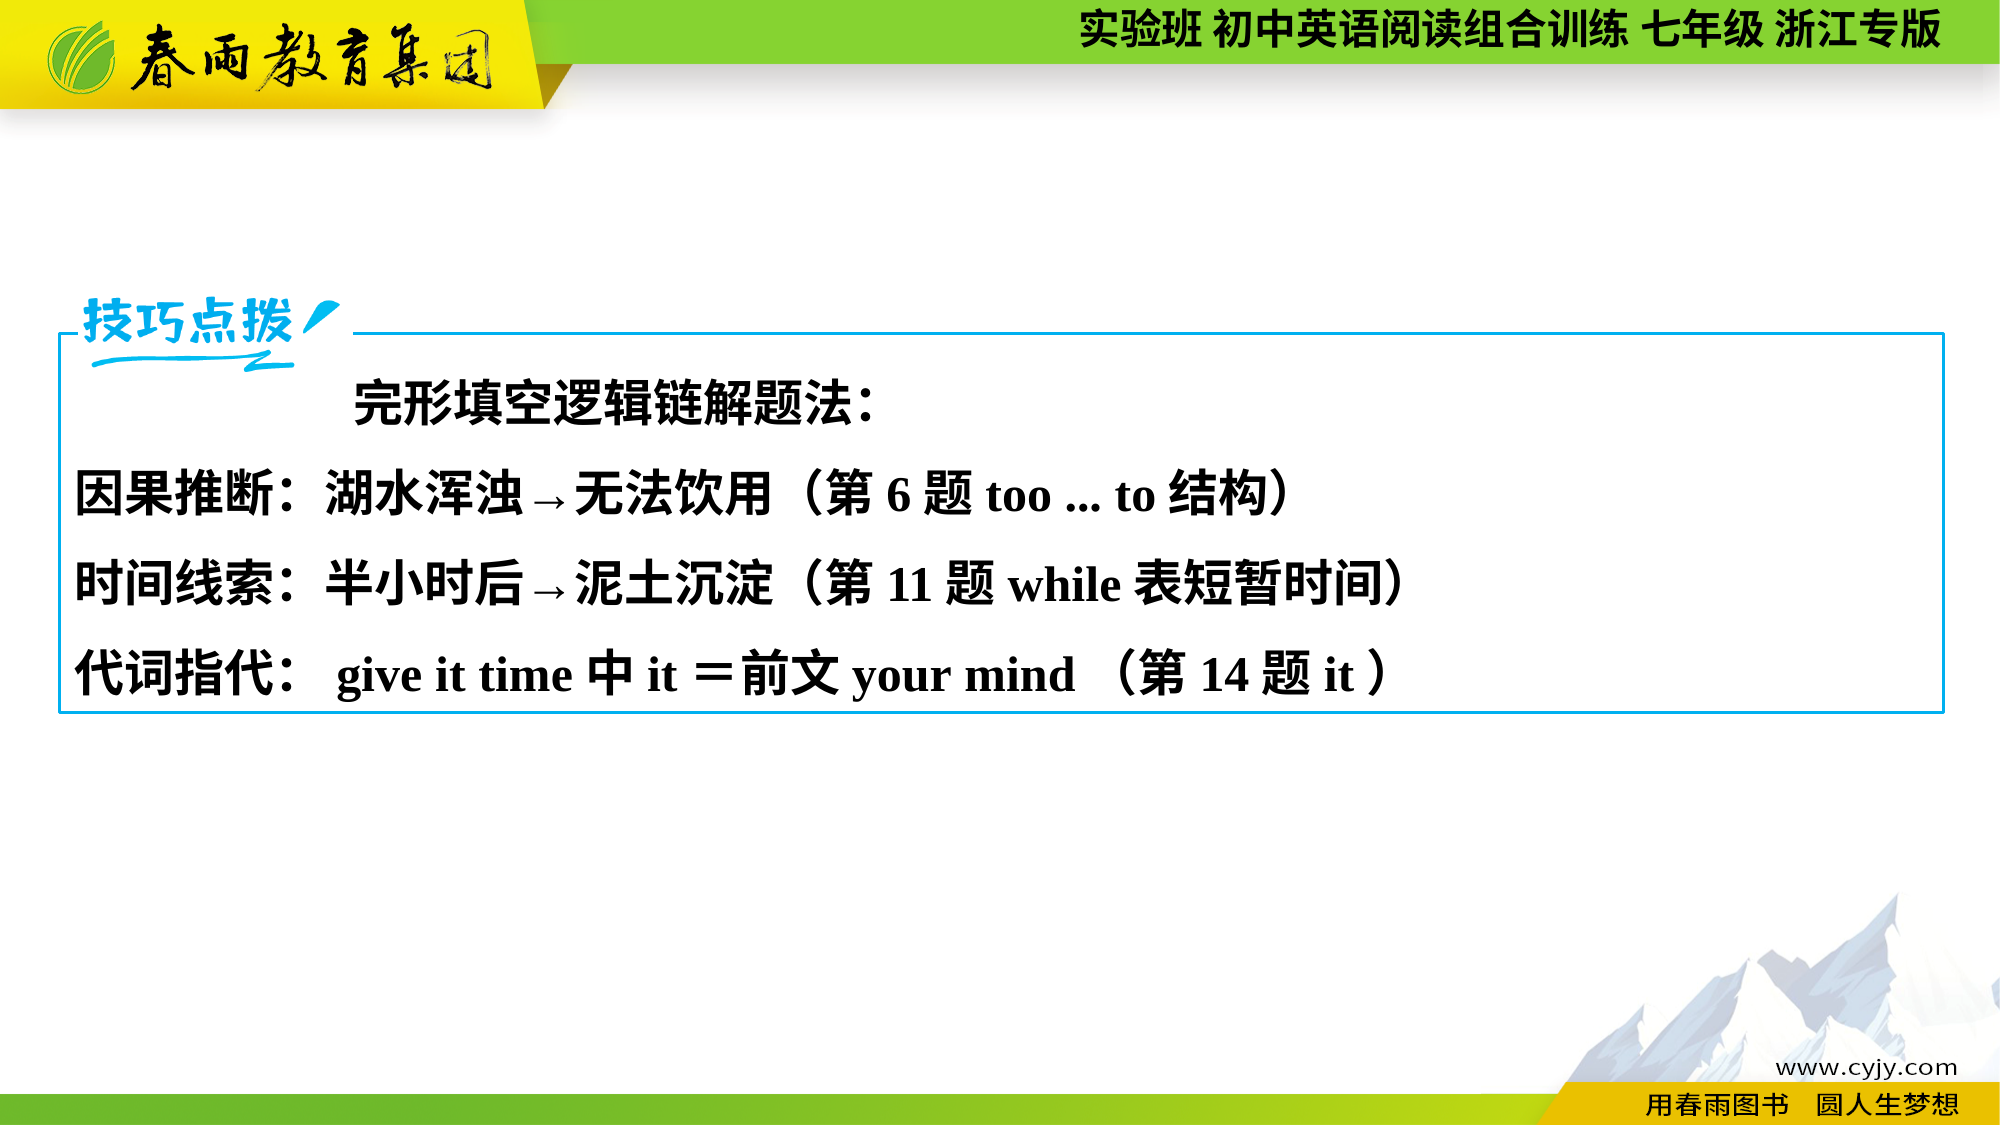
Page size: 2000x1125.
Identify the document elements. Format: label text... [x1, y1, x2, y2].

picture [0, 0, 2000, 1125]
list 完形填空逻辑链解题法： 因果推断：湖水浑浊→无法饮用（第6题too ... to结构） 时间线索：半小时后→泥土沉淀（第11题while表短暂时间） 代词指代：give it time中it＝前文your mind（第14题it） [59, 333, 1944, 713]
